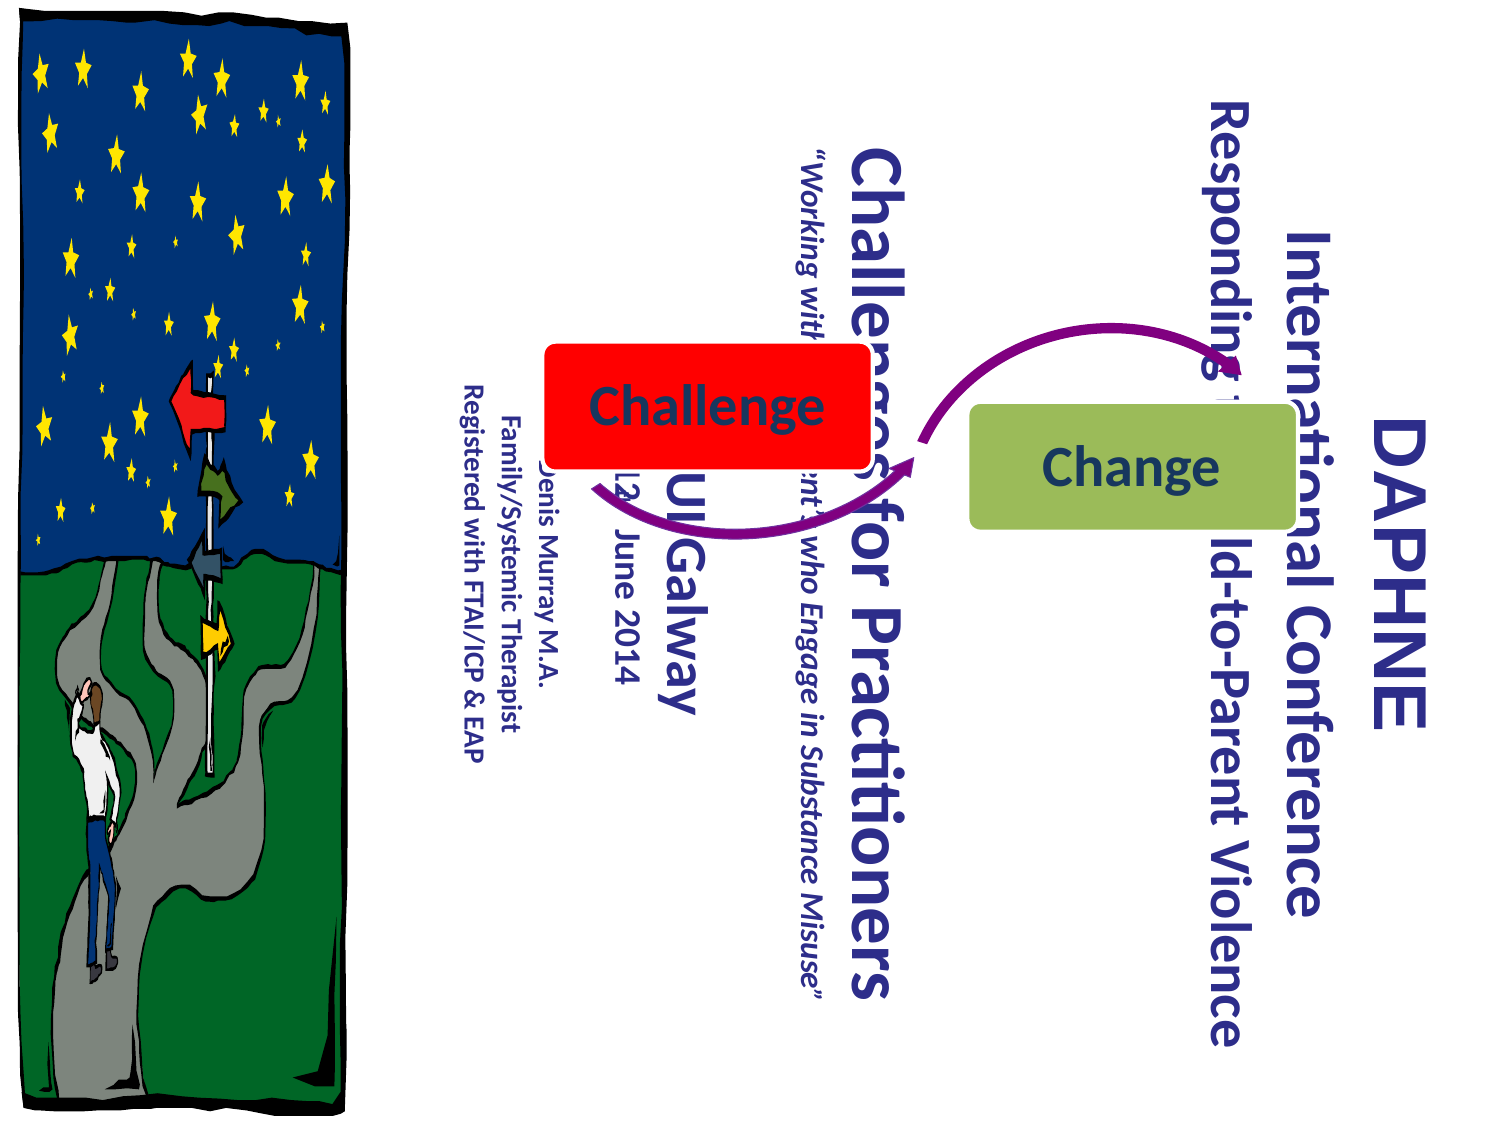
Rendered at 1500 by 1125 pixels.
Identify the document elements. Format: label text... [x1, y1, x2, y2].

text_box [917, 322, 1242, 445]
text_box Challenge [556, 358, 859, 455]
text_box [967, 401, 1299, 532]
list DAPHNE International Conference Responding to Child-to-Parent Violence Challenges for Practitioners “Working with Adolescent’s who Engage in Substance Misuse” NUI Galway 12th June 2014 Denis Murray M.A. Family/Systemic Therapist Registered with FTAI/ICP & EAP [360, 42, 1460, 1107]
text_box [542, 341, 873, 472]
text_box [17, 0, 355, 1125]
text_box [591, 457, 914, 540]
